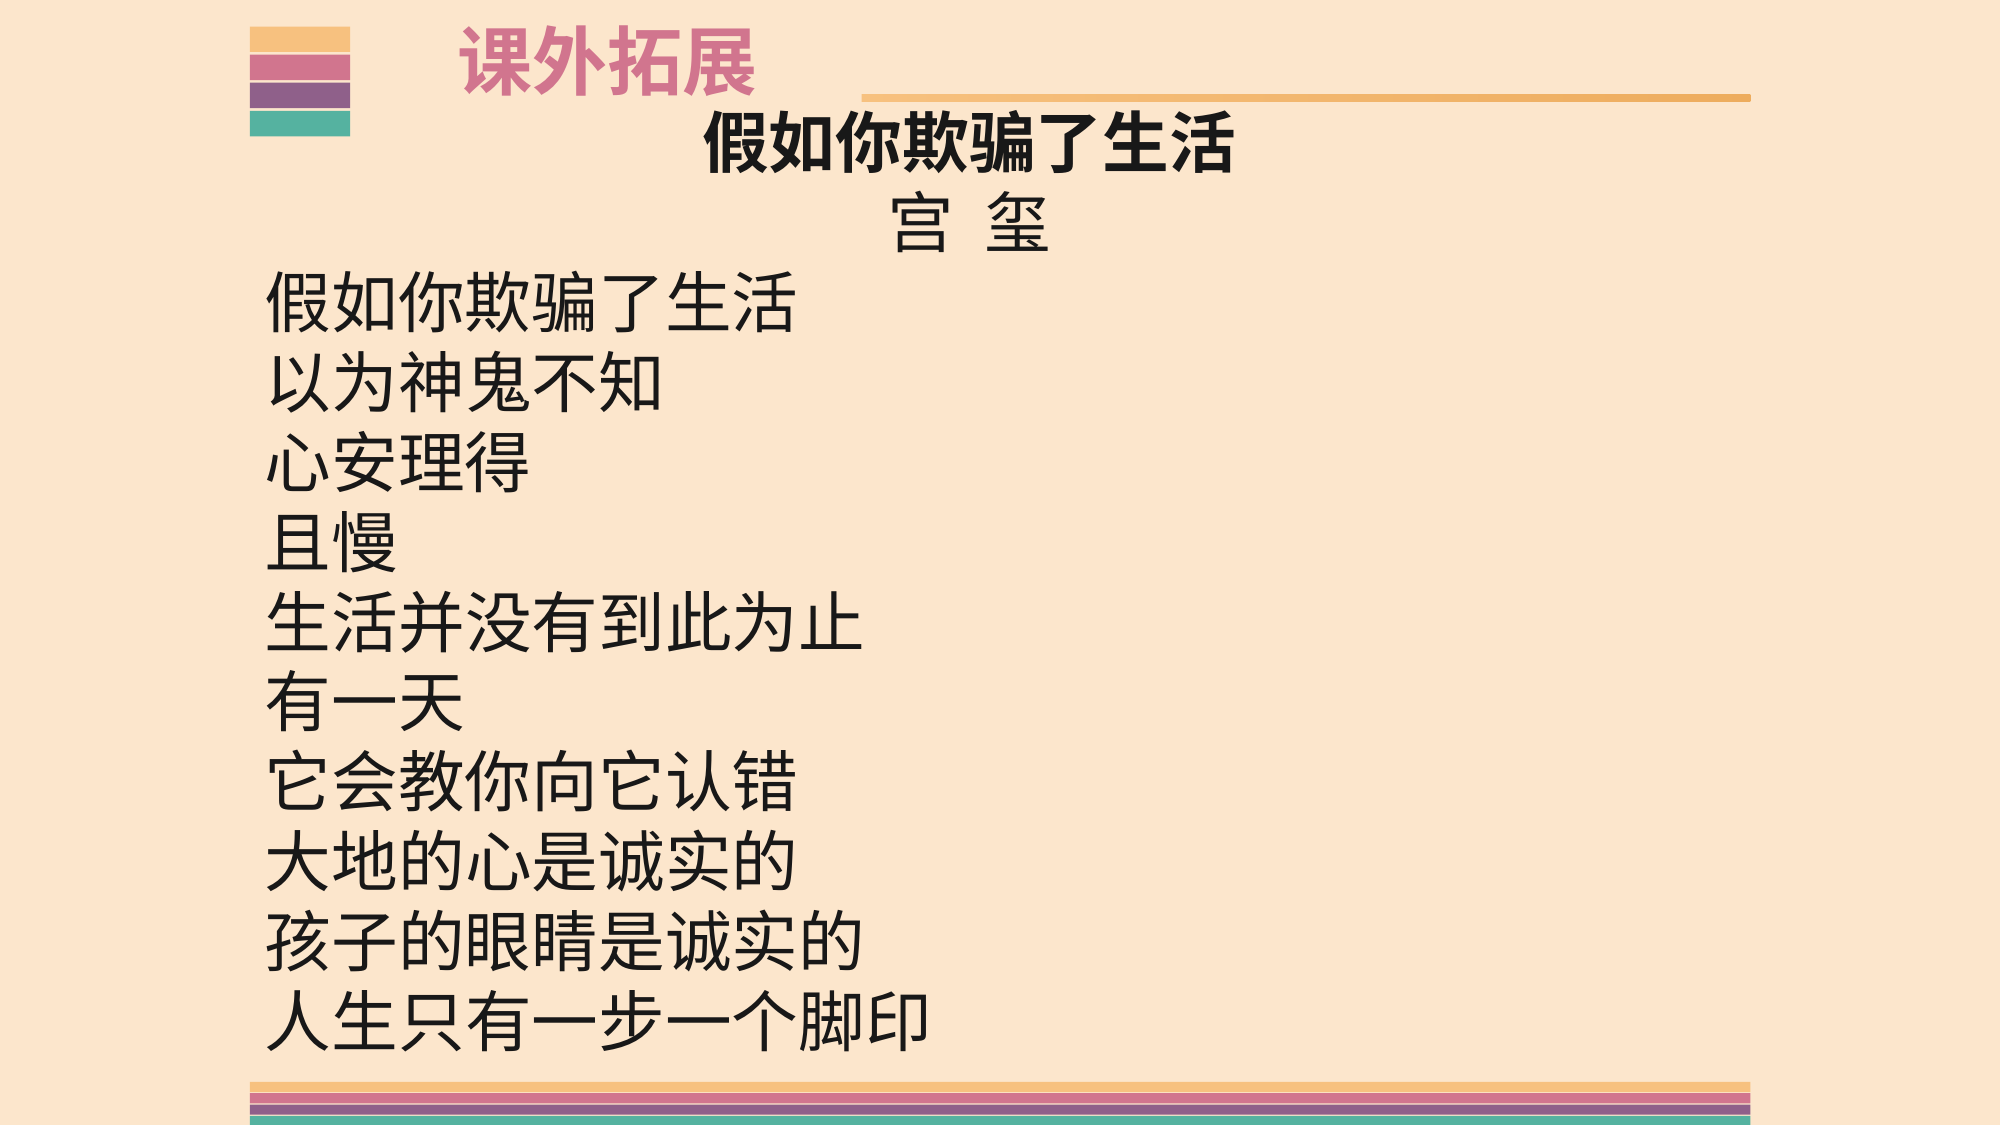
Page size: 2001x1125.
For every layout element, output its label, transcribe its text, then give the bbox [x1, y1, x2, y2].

text_box [1689, 94, 1751, 103]
text_box 课外拓展 [345, 7, 870, 93]
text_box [249, 1081, 1751, 1125]
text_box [249, 26, 351, 137]
text_box 假如你欺骗了生活 宫 玺 假如你欺骗了生活 以为神鬼不知 心安理得 且慢 生活并没有到此为止 有一天 它会教你向它认错 大地的心是诚实的 孩子的眼睛是诚实的 人生只有一步一个脚印 [249, 93, 1689, 1068]
